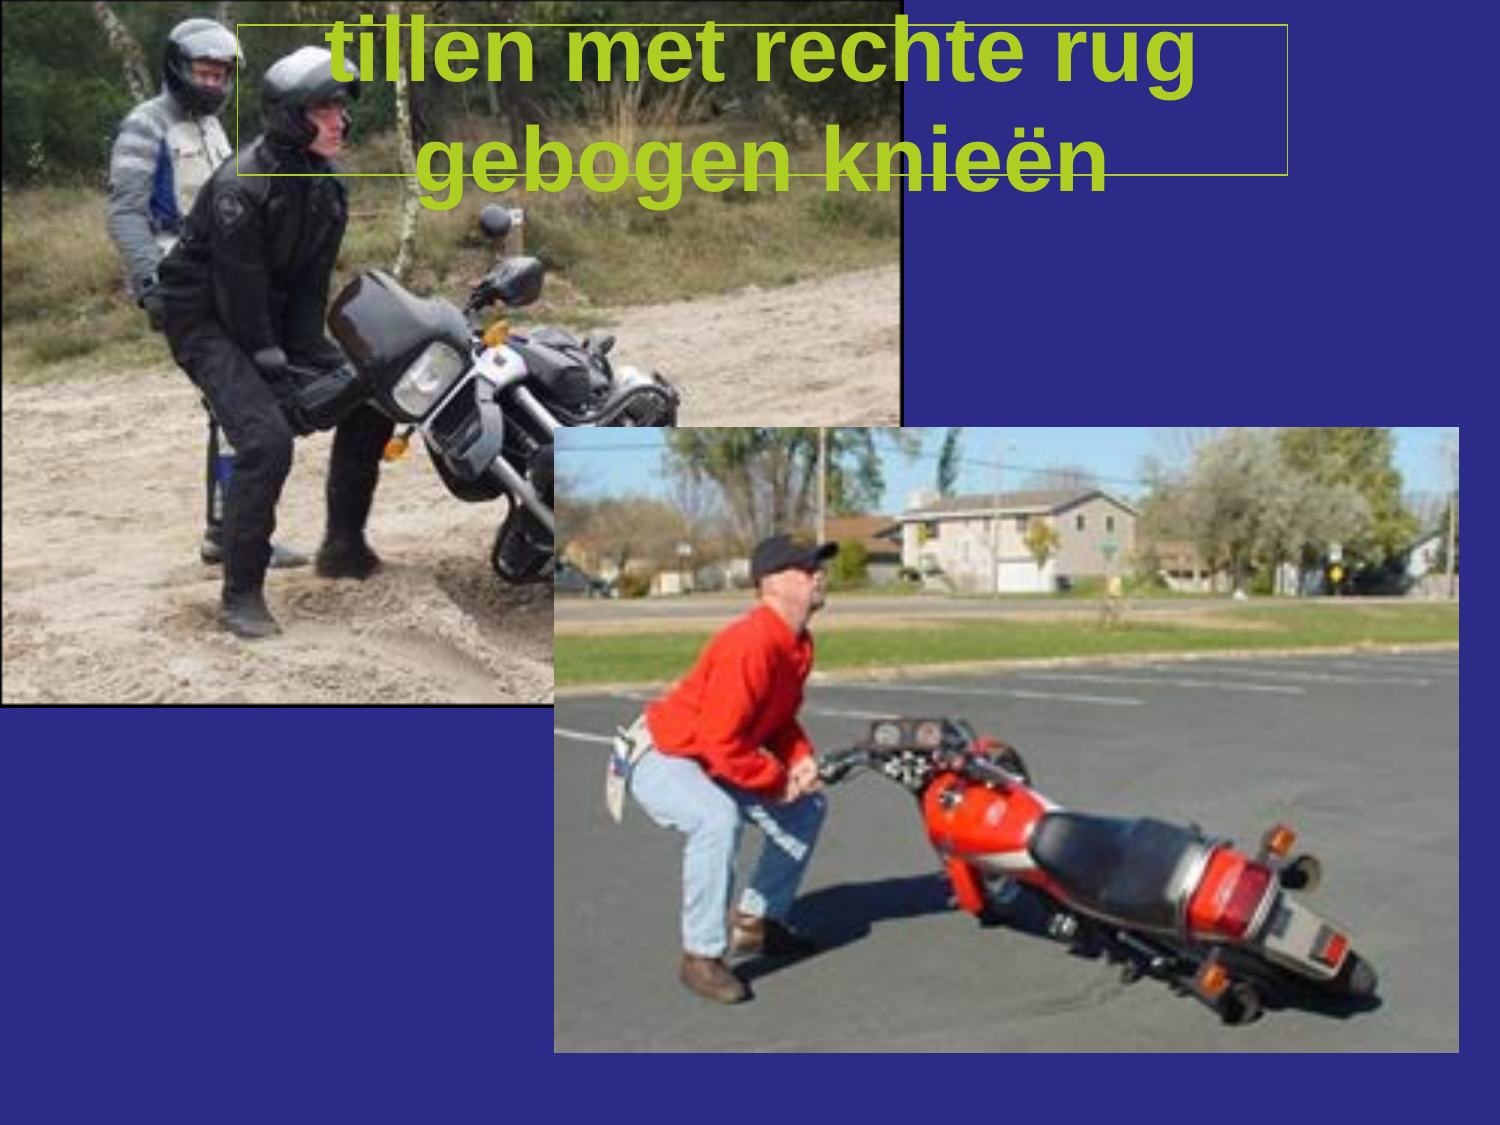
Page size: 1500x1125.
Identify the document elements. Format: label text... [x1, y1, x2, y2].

picture [0, 0, 1459, 1054]
title tillen met rechte rug gebogen knieën [908, 24, 1288, 176]
